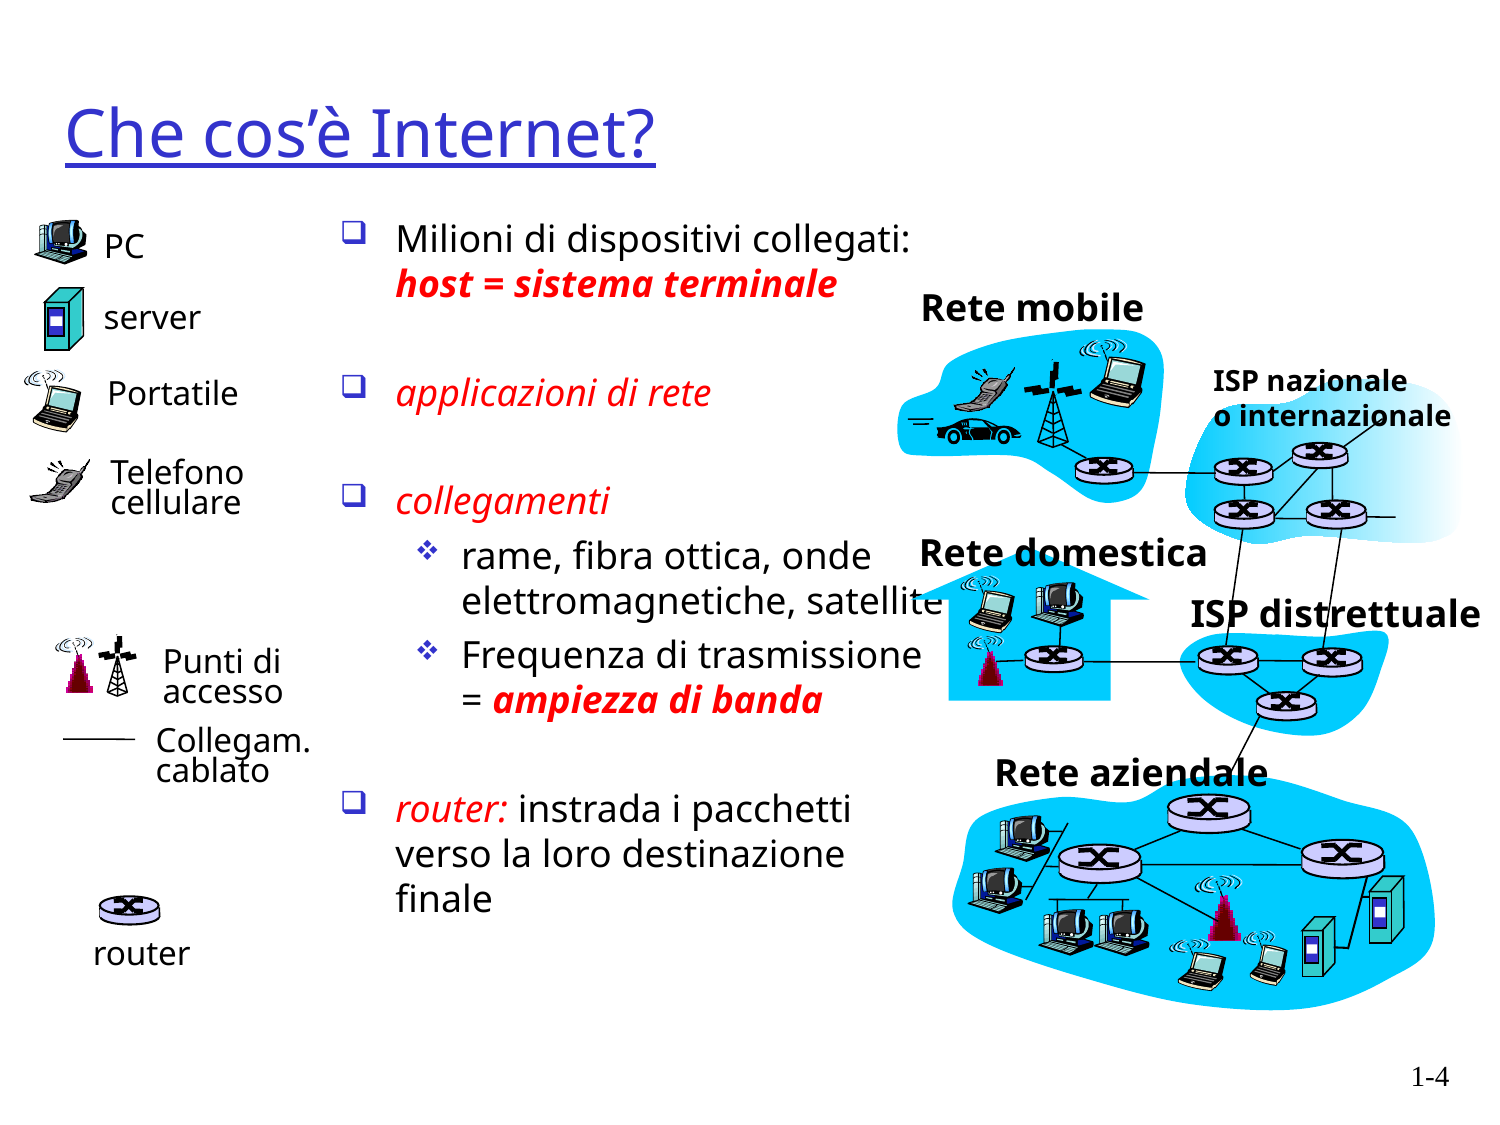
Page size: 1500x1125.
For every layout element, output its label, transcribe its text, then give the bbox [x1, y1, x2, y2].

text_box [895, 275, 1500, 1013]
list Milioni di dispositivi collegati: host = sistema terminale applicazioni di rete collegamenti rame, fibra ottica, onde elettromagnetiche, satellite Frequenza di trasmissione = ampiezza di banda router: instrada i pacchetti verso la loro destinazione finale [324, 206, 963, 1035]
title Che cos’è Internet? [49, 37, 1426, 226]
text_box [55, 634, 321, 798]
slide_number 1-4 [1362, 1049, 1465, 1125]
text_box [23, 217, 262, 529]
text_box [76, 896, 208, 980]
